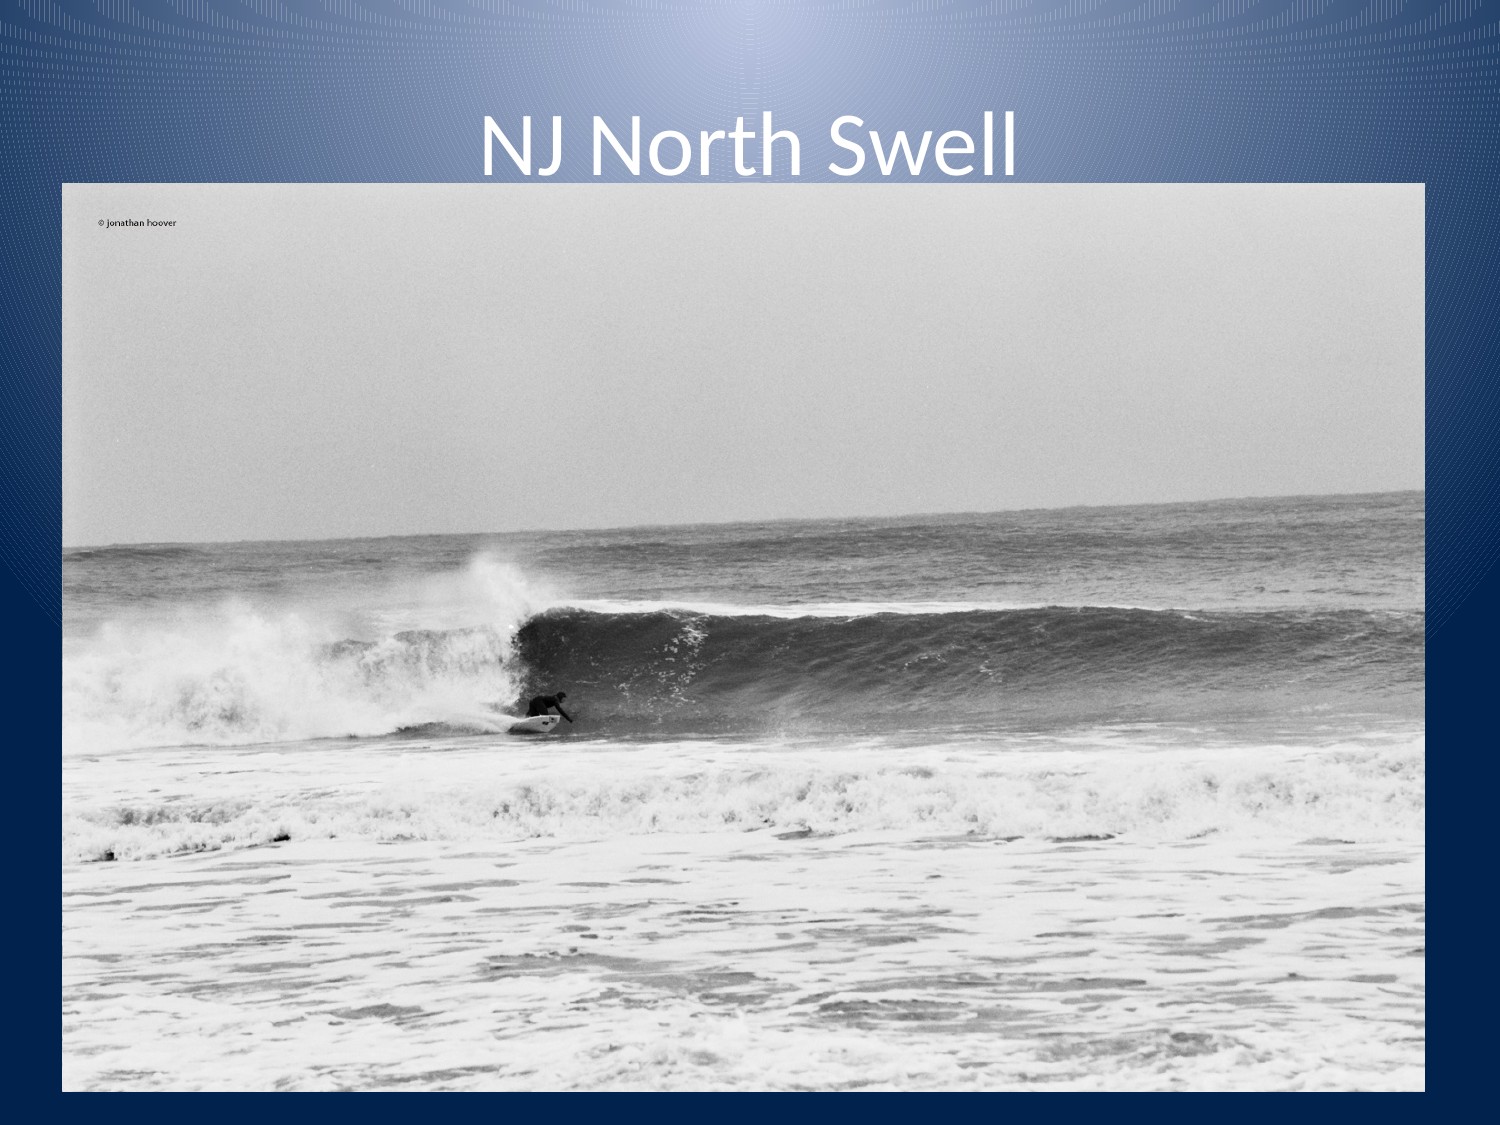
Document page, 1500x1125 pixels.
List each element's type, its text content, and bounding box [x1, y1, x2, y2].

picture [62, 183, 1426, 1092]
title NJ North Swell [75, 45, 1425, 183]
